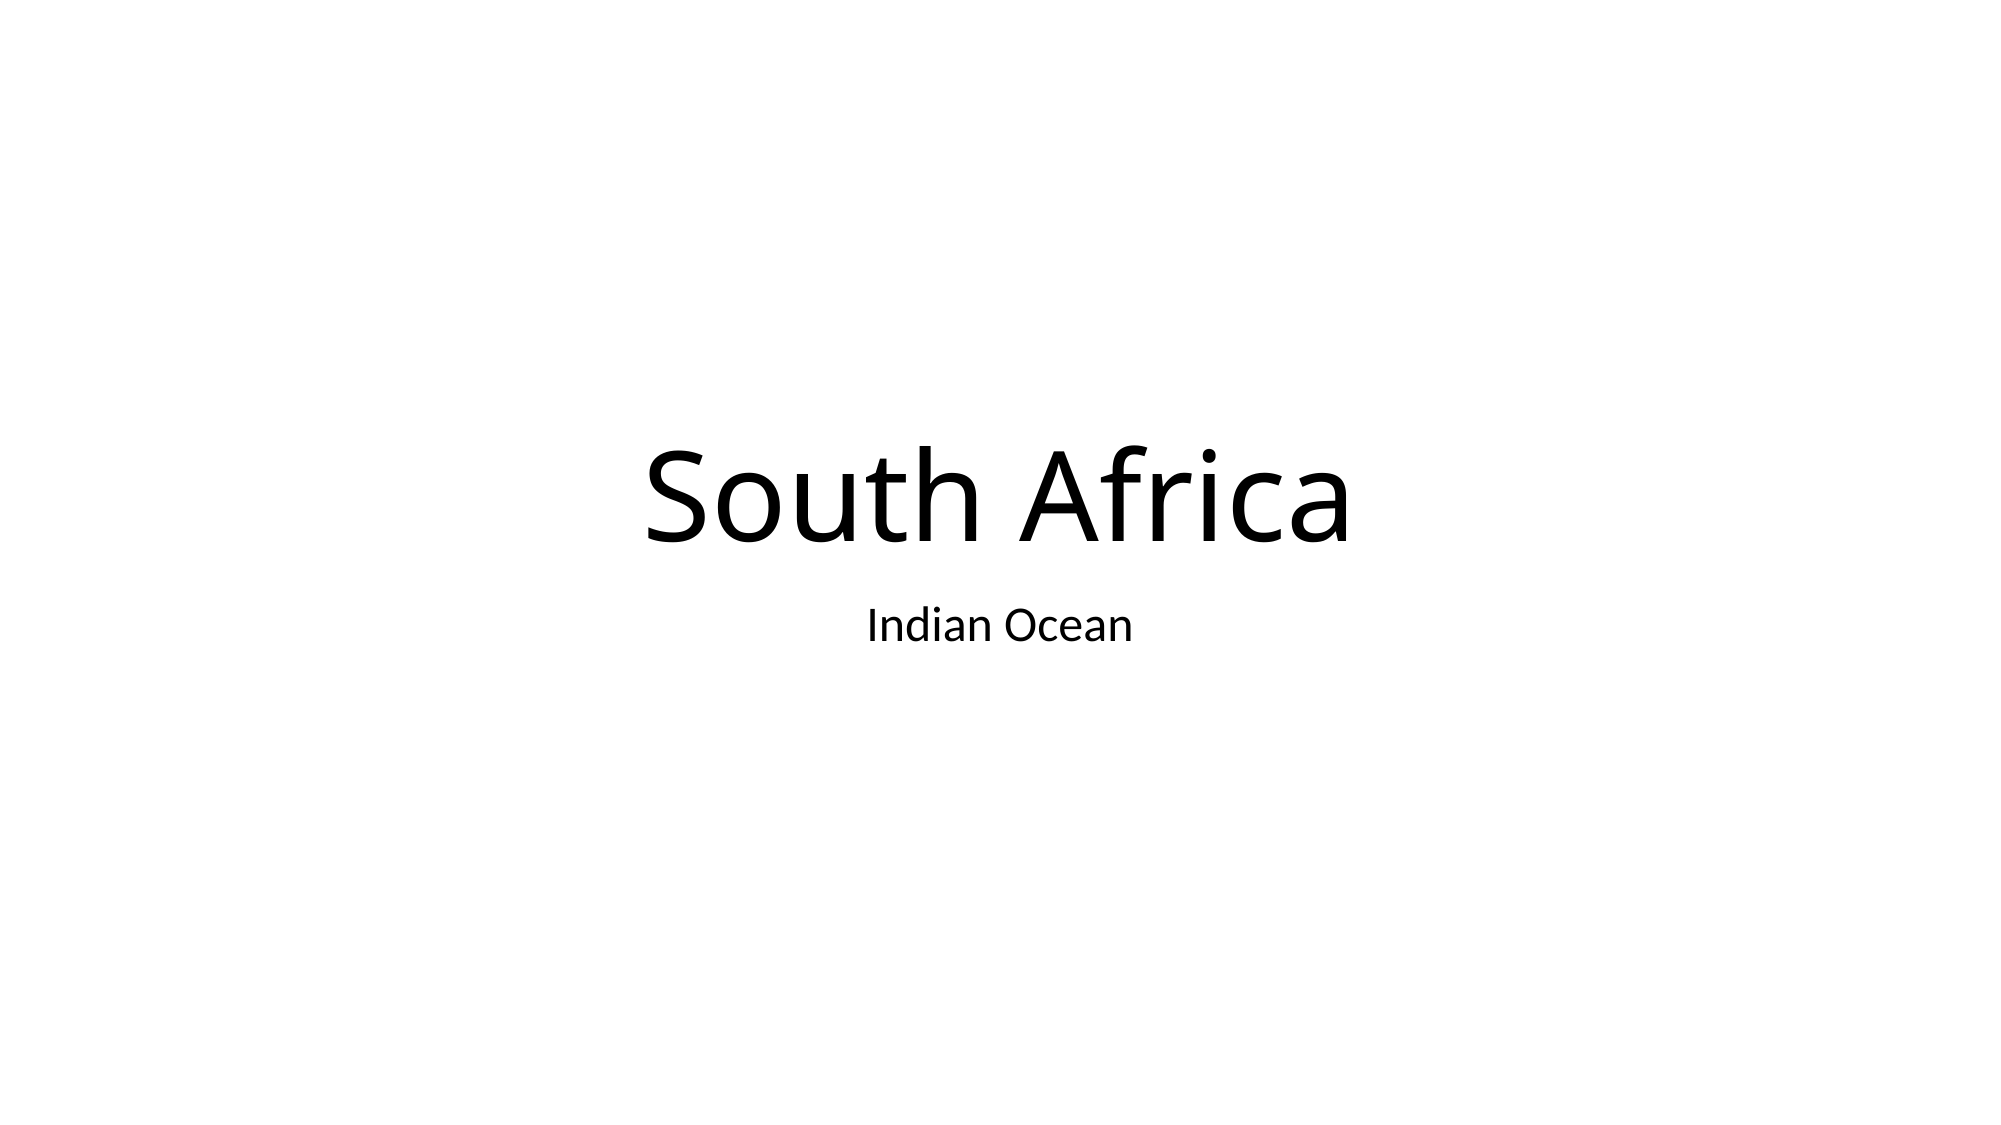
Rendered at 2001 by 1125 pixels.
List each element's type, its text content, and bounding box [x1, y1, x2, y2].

title South Africa [249, 184, 1750, 576]
subtitle Indian Ocean [249, 590, 1750, 863]
